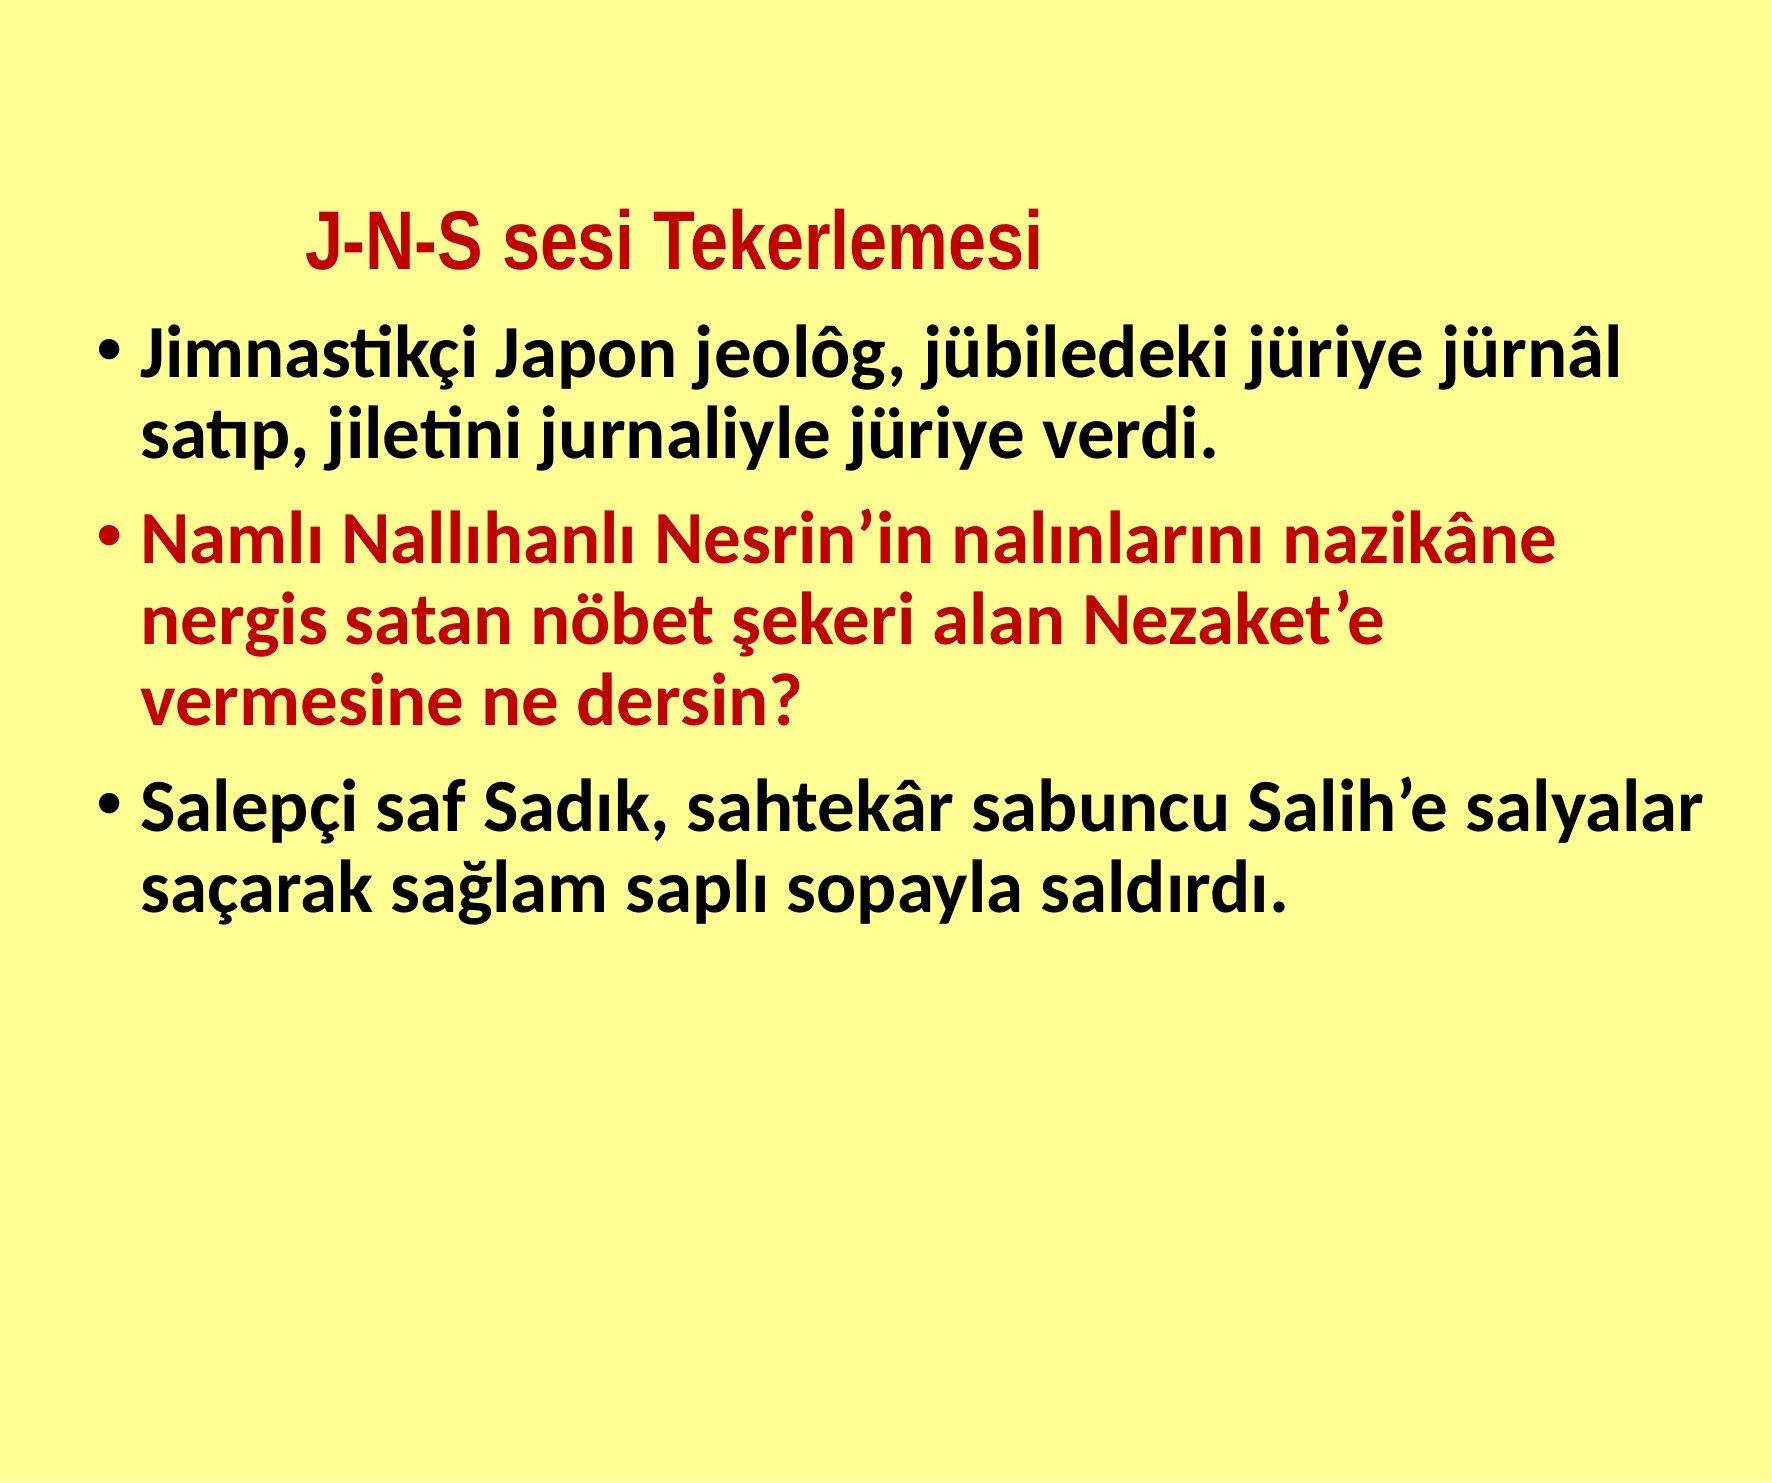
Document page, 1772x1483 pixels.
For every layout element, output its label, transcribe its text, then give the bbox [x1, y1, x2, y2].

list J-N-S sesi Tekerlemesi Jimnastikçi Japon jeolôg, jübiledeki jüriye jürnâl satıp, jiletini jurnaliyle jüriye verdi. Namlı Nallıhanlı Nesrin’in nalınlarını nazikâne nergis satan nöbet şekeri alan Nezaket’e vermesine ne dersin? Salepçi saf Sadık, sahtekâr sabuncu Salih’e salyalar saçarak sağlam saplı sopayla saldırdı. [81, 190, 1731, 1131]
